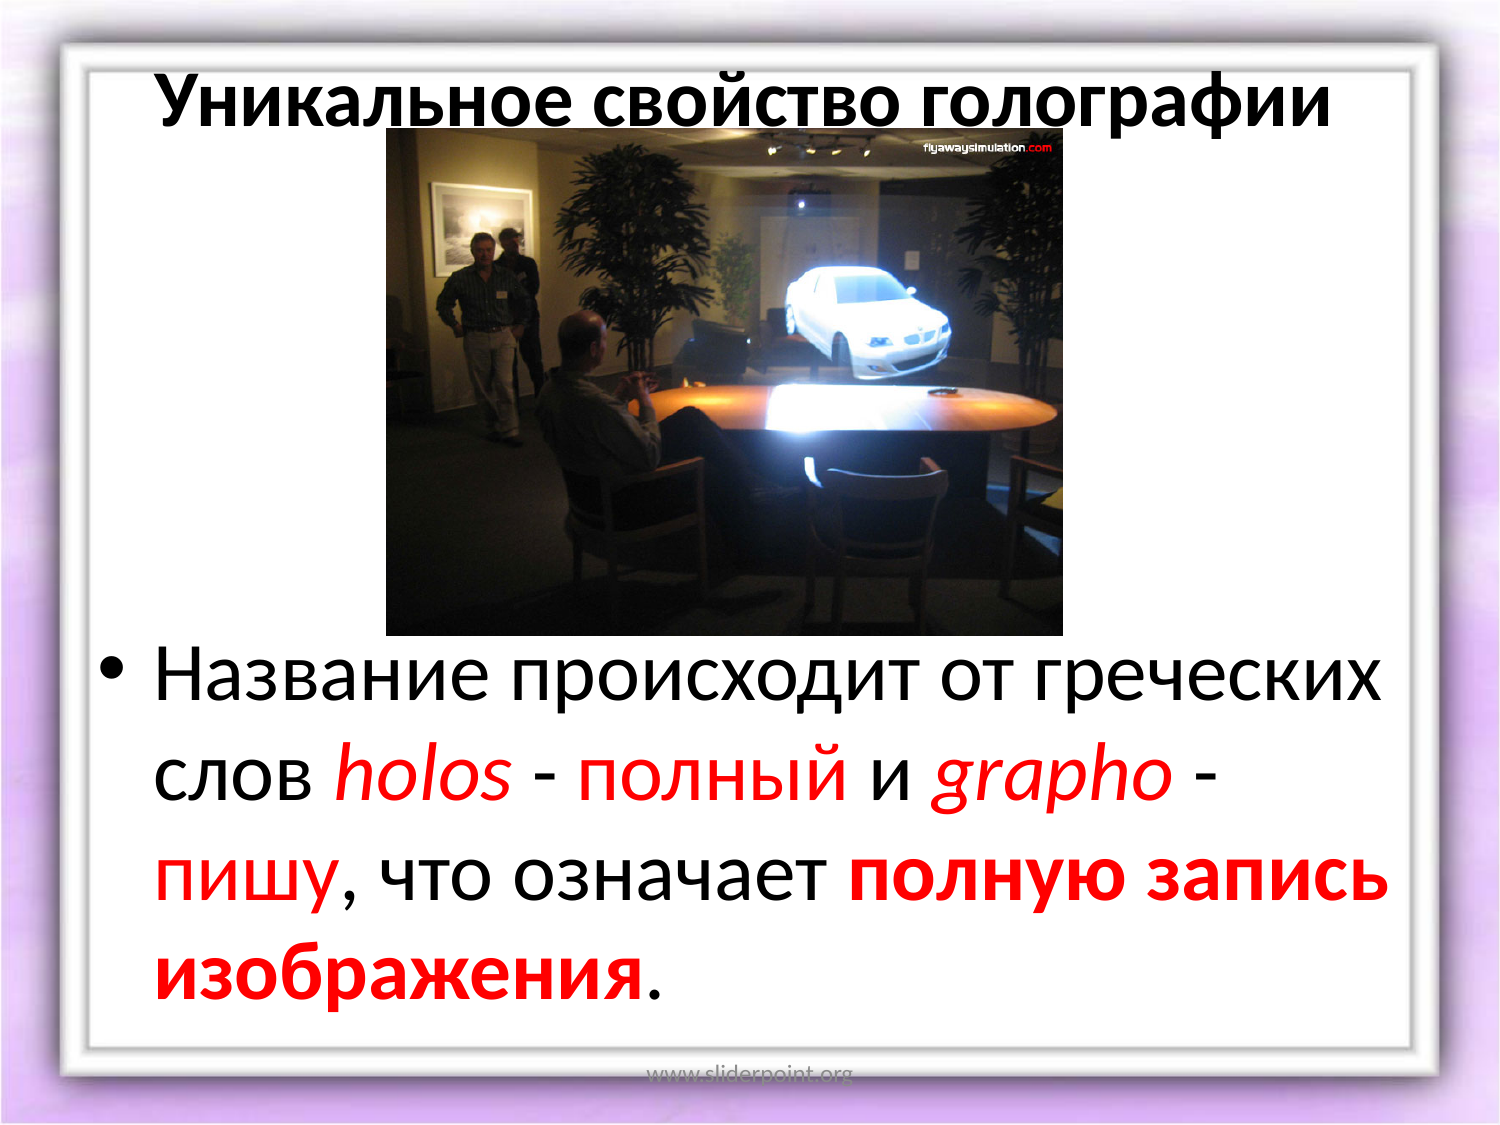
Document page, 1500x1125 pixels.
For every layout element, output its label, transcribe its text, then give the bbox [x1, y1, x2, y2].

footer www.sliderpoint.org [512, 1042, 988, 1103]
list Название происходит от греческих слов holos - полный и grapho - пишу, что означает полную запись изображения. [82, 609, 1407, 1055]
title Уникальное свойство голографии [70, 0, 1421, 188]
picture [0, 0, 1500, 1125]
